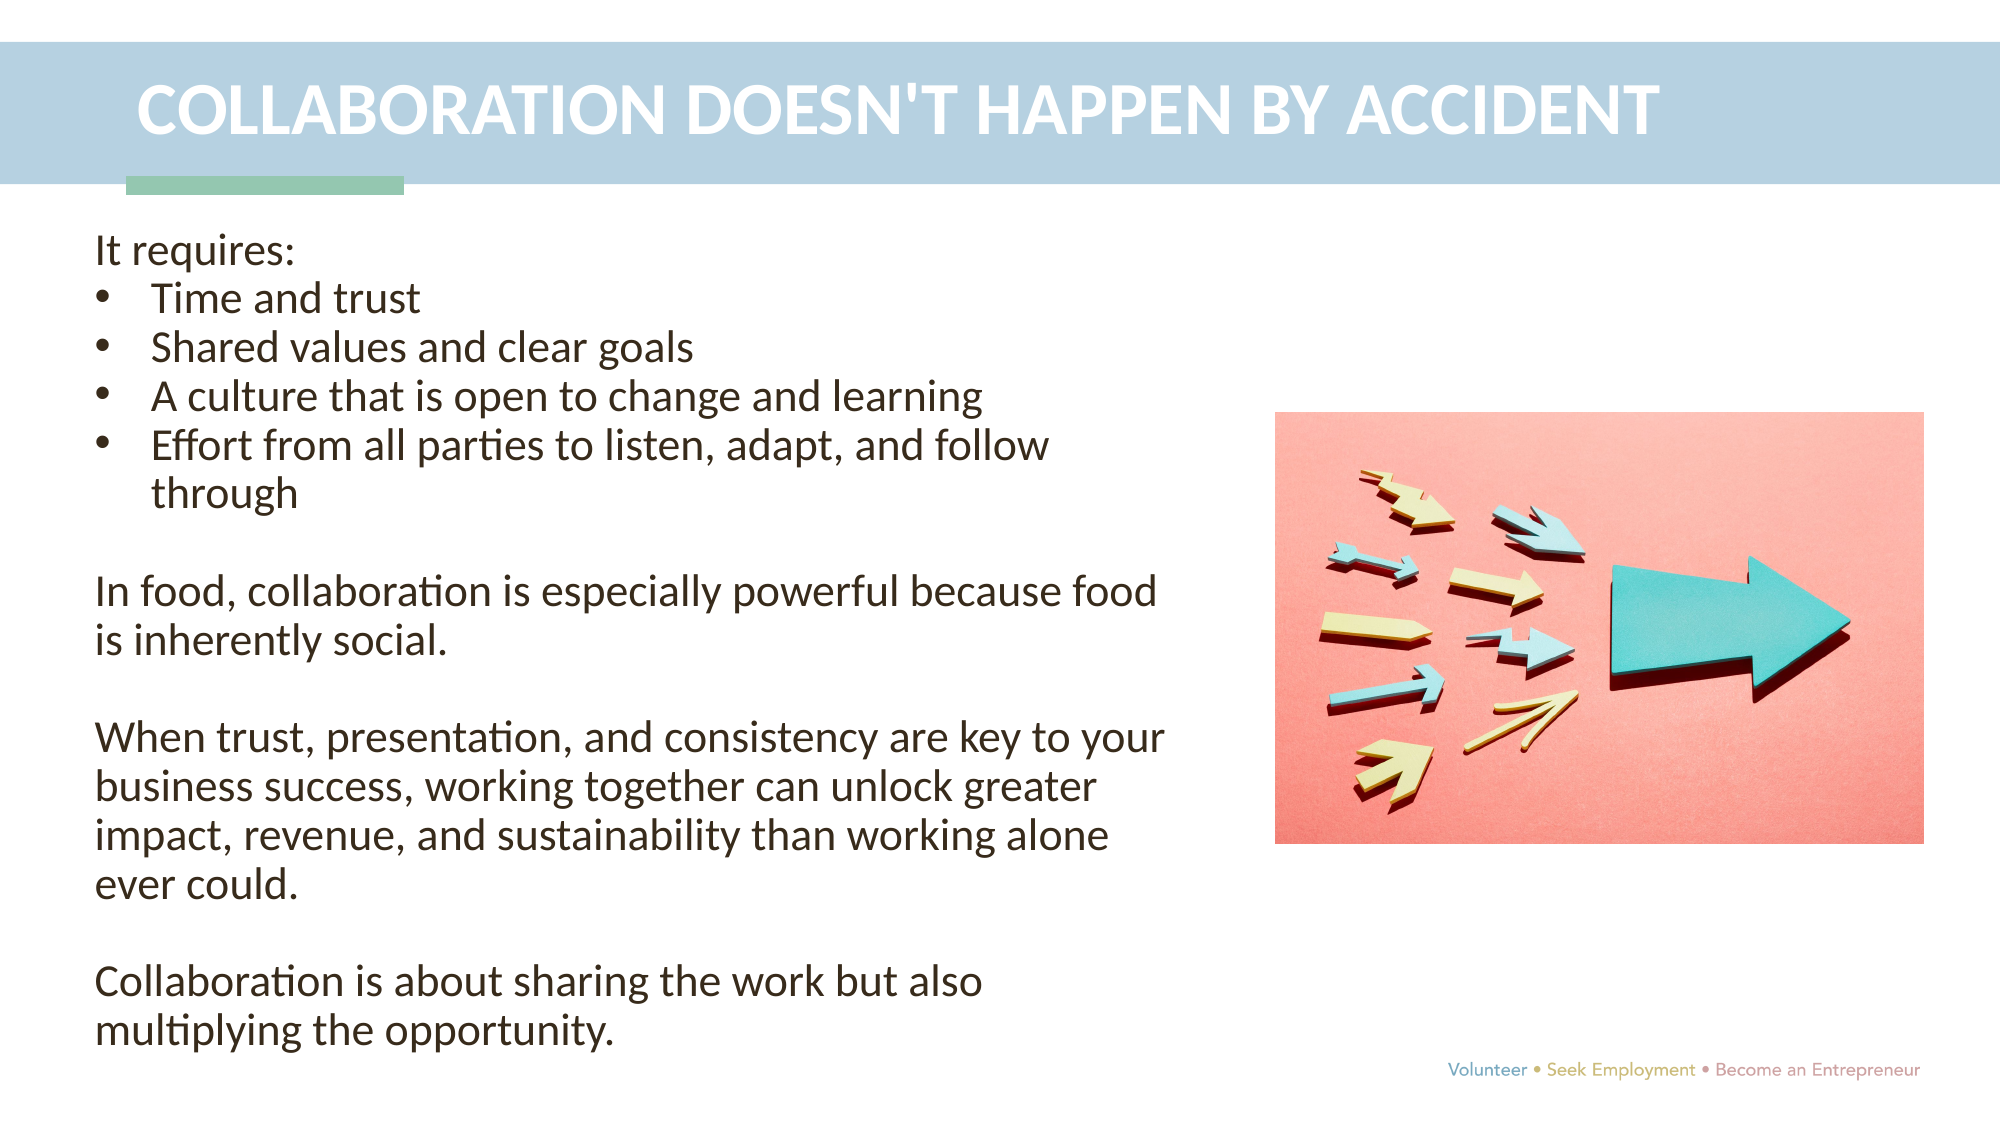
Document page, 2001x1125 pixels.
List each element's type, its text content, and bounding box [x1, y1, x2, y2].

picture [1275, 412, 1924, 844]
list COLLABORATION DOESN'T HAPPEN BY ACCIDENT [123, 51, 1913, 170]
picture [1418, 1046, 1971, 1103]
list It requires: Time and trust Shared values and clear goals A culture that is open to change and learning Effort from all parties to listen, adapt, and follow through In food, collaboration is especially powerful because food is inherently social. When trust, presentation, and consistency are key to your business success, working together can unlock greater impact, revenue, and sustainability than working alone ever could. Collaboration is about sharing the work but also multiplying the opportunity. [79, 218, 1187, 985]
